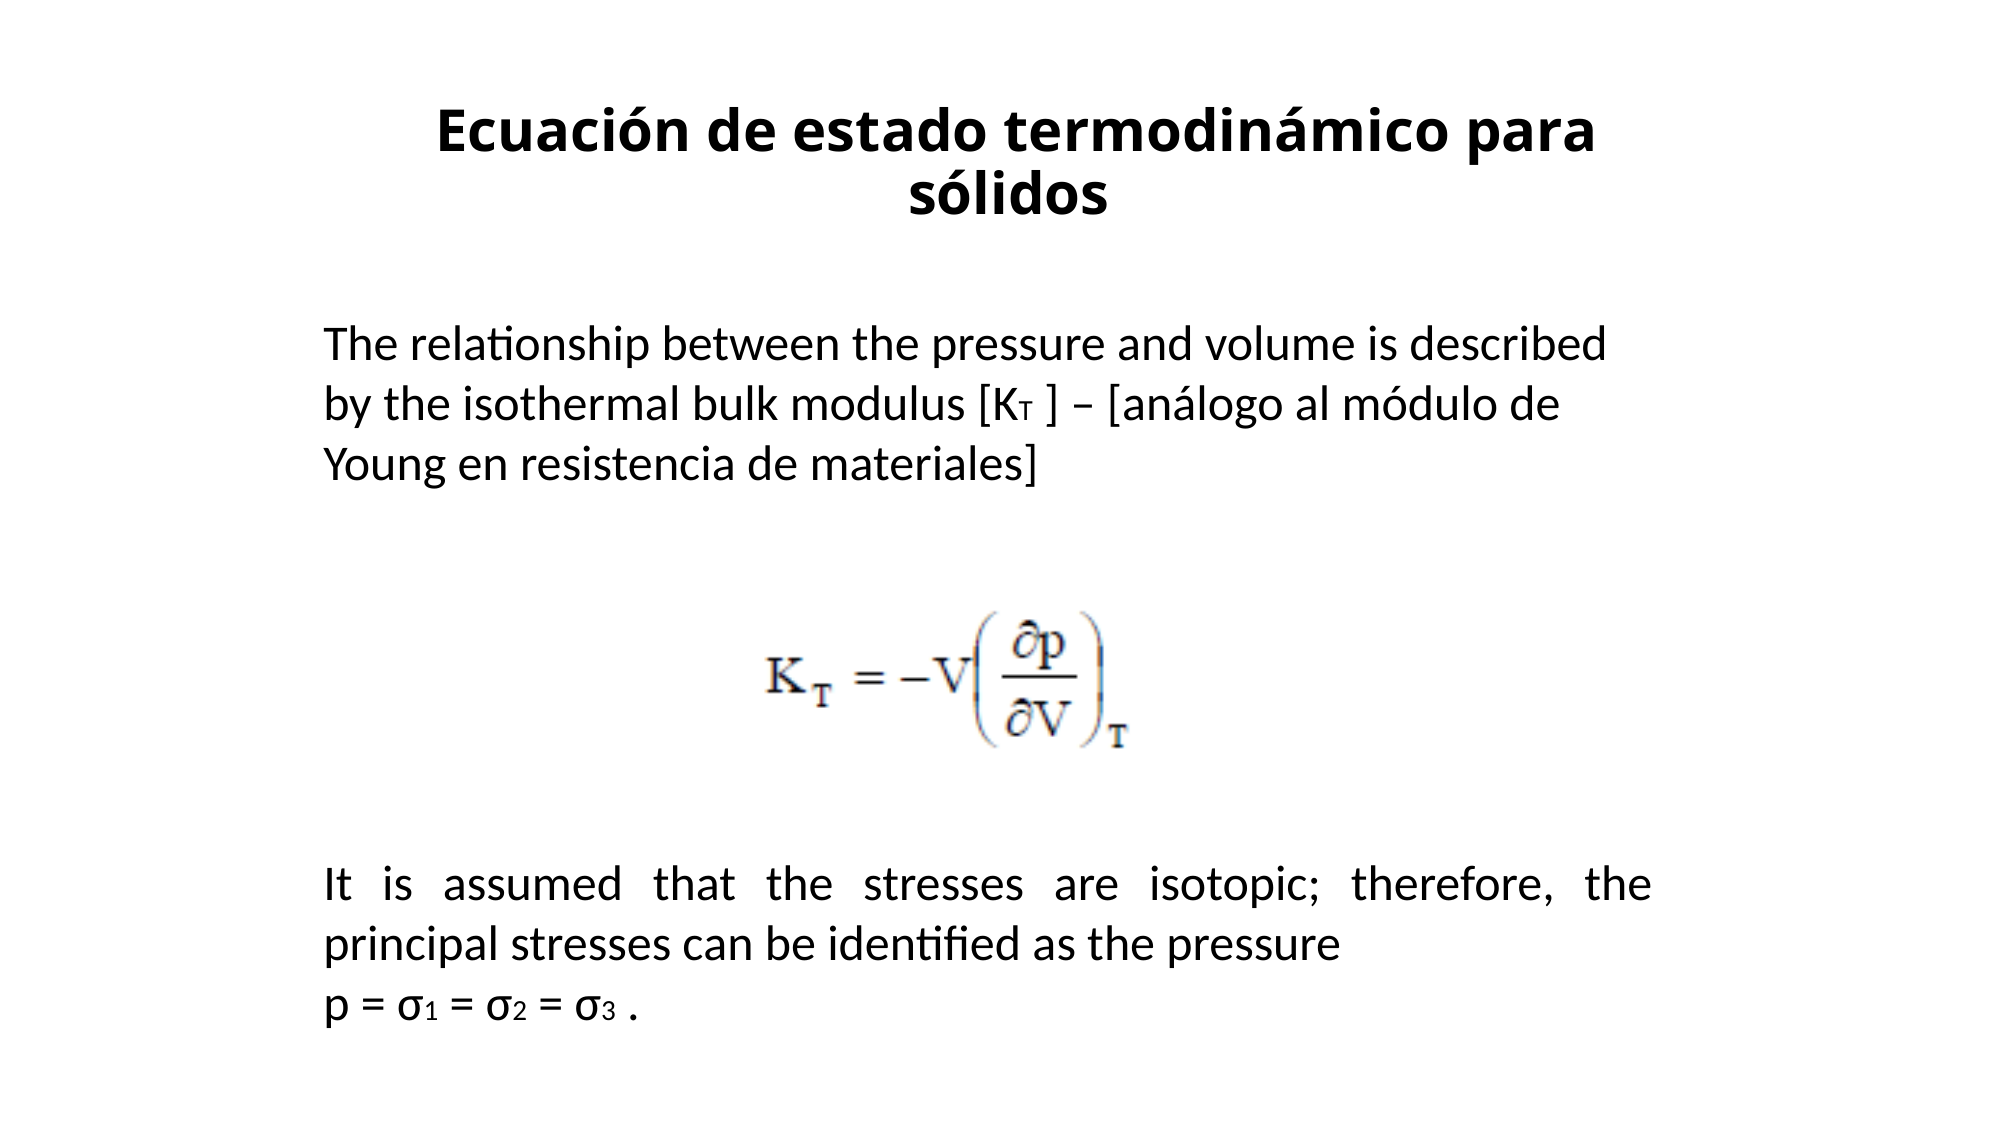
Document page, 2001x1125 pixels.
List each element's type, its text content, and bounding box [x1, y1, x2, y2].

title Ecuación de estado termodinámico para sólidos [378, 93, 1654, 235]
picture [714, 566, 1156, 792]
text_box The relationship between the pressure and volume is described by the isothermal bulk modulus [KT ] – [análogo al módulo de Young en resistencia de materiales] It is assumed that the stresses are isotopic; therefore, the principal stresses can be identified as the pressure p = σ1 = σ2 = σ3 . [308, 257, 1668, 1125]
